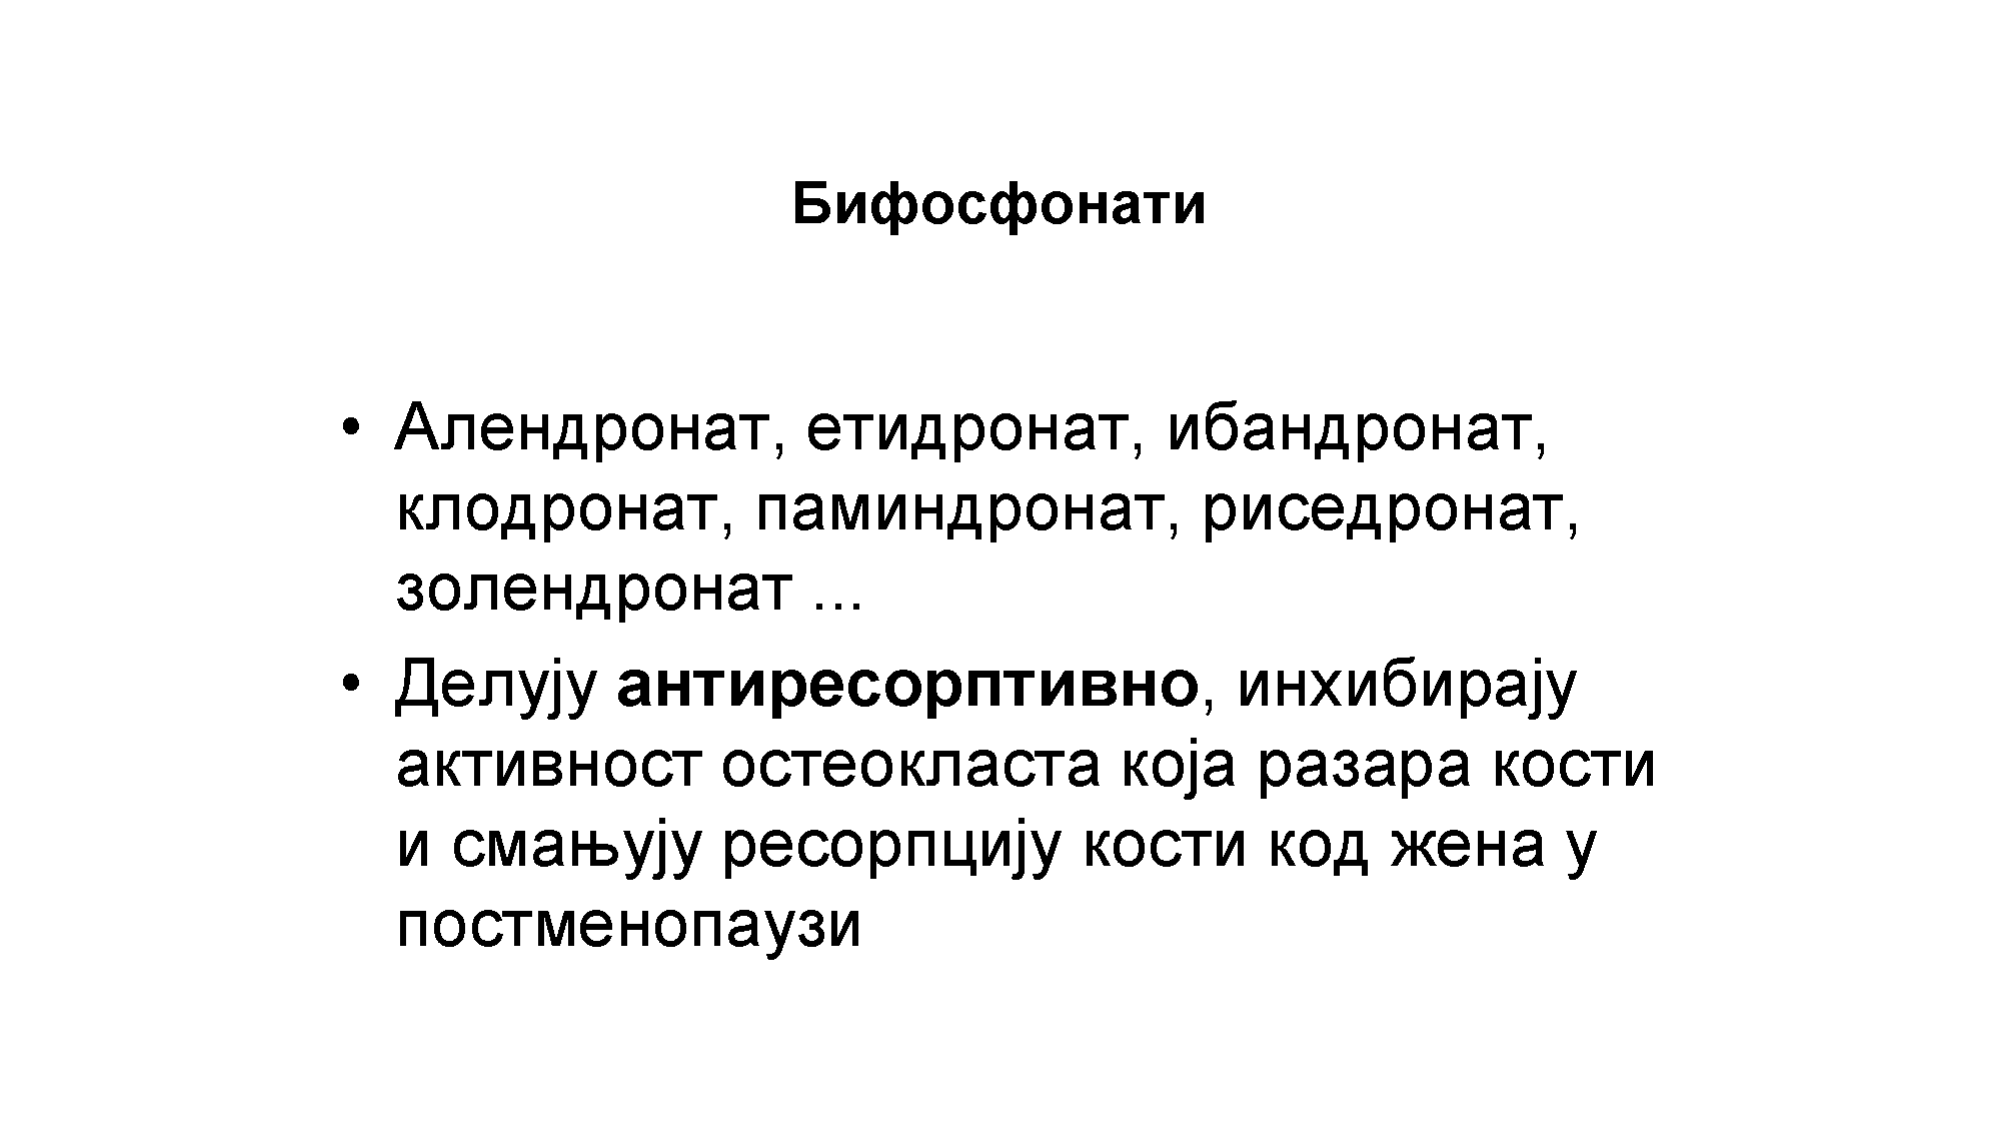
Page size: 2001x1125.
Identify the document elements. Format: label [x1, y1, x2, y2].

picture [249, 174, 1750, 978]
